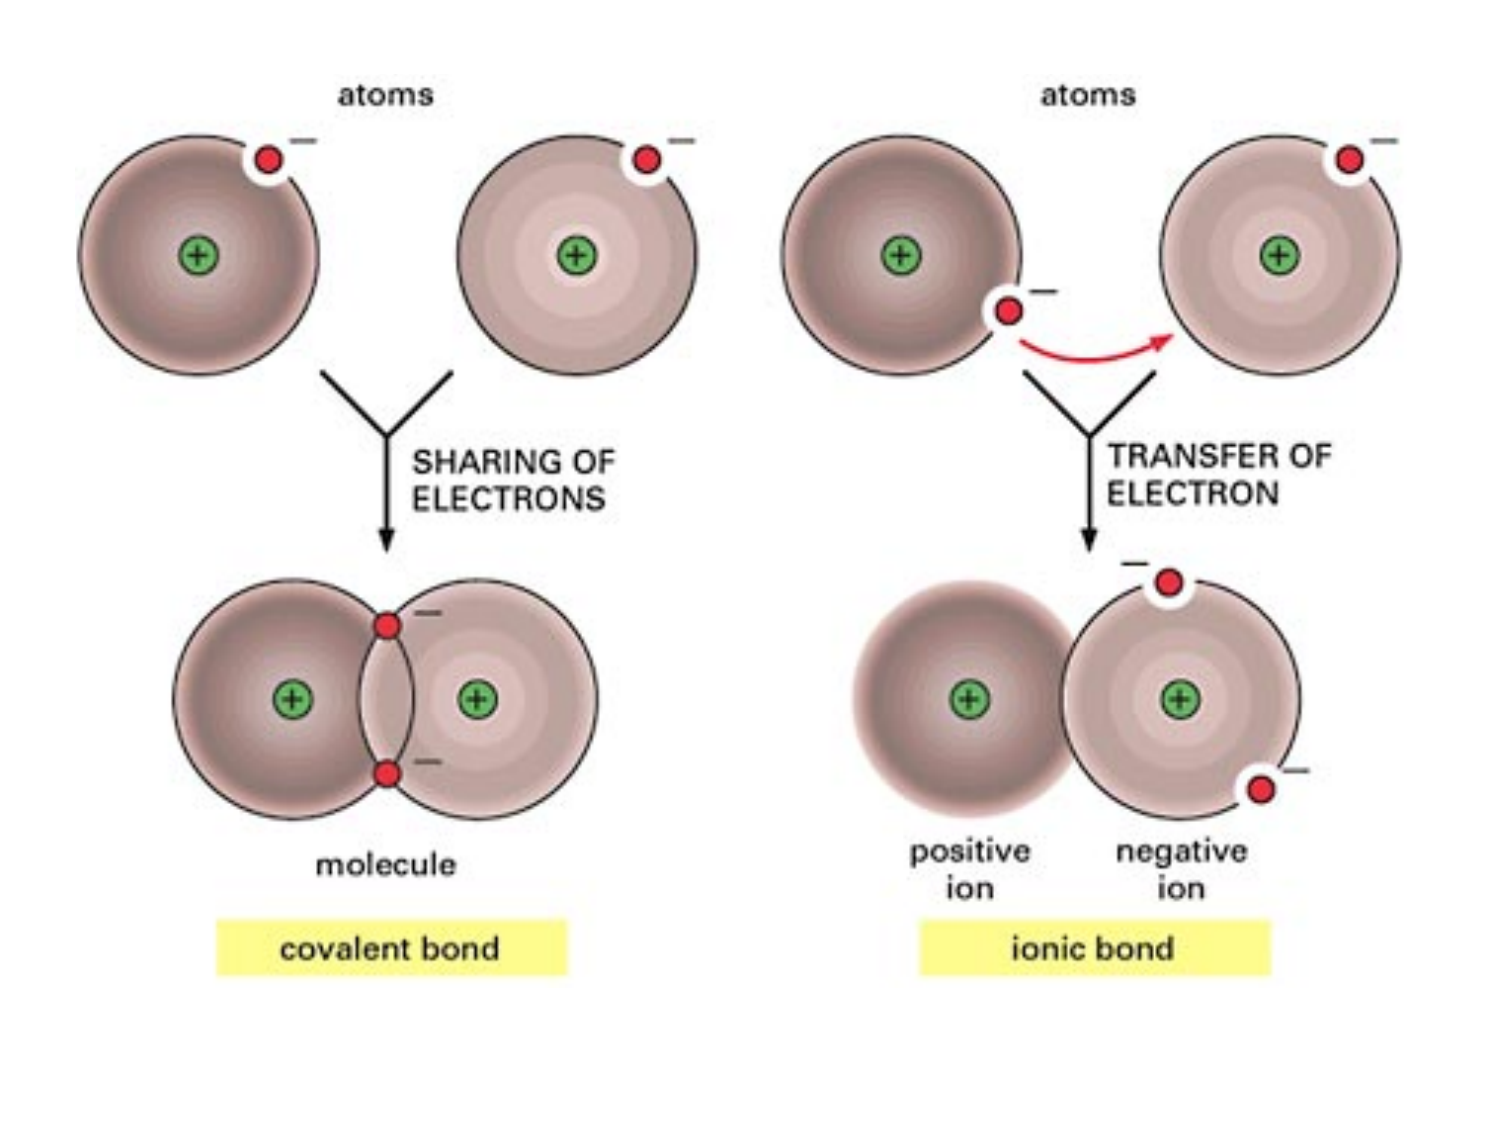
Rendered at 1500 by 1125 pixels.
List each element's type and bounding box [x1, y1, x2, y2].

picture [74, 74, 1409, 988]
